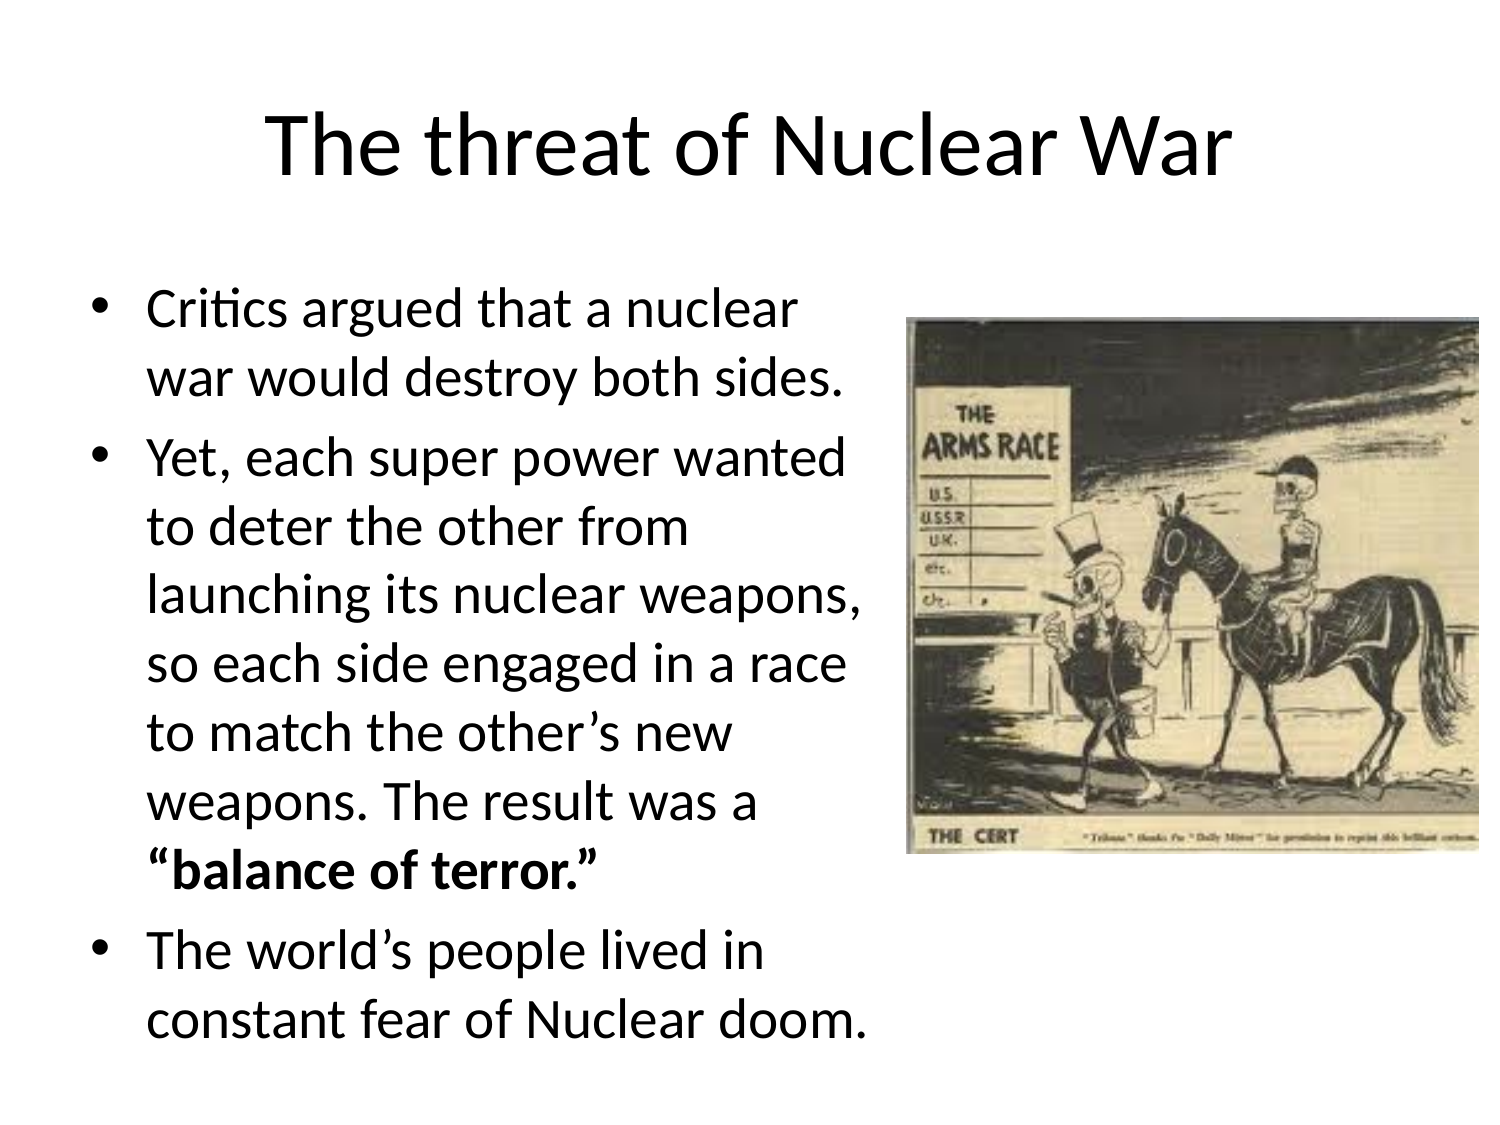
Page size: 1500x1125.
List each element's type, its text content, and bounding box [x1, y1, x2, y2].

list Critics argued that a nuclear war would destroy both sides. Yet, each super power wanted to deter the other from launching its nuclear weapons, so each side engaged in a race to match the other’s new weapons. The result was a “balance of terror.” The world’s people lived in constant fear of Nuclear doom. [75, 262, 907, 1058]
picture [905, 317, 1480, 854]
title The threat of Nuclear War [75, 45, 1425, 233]
